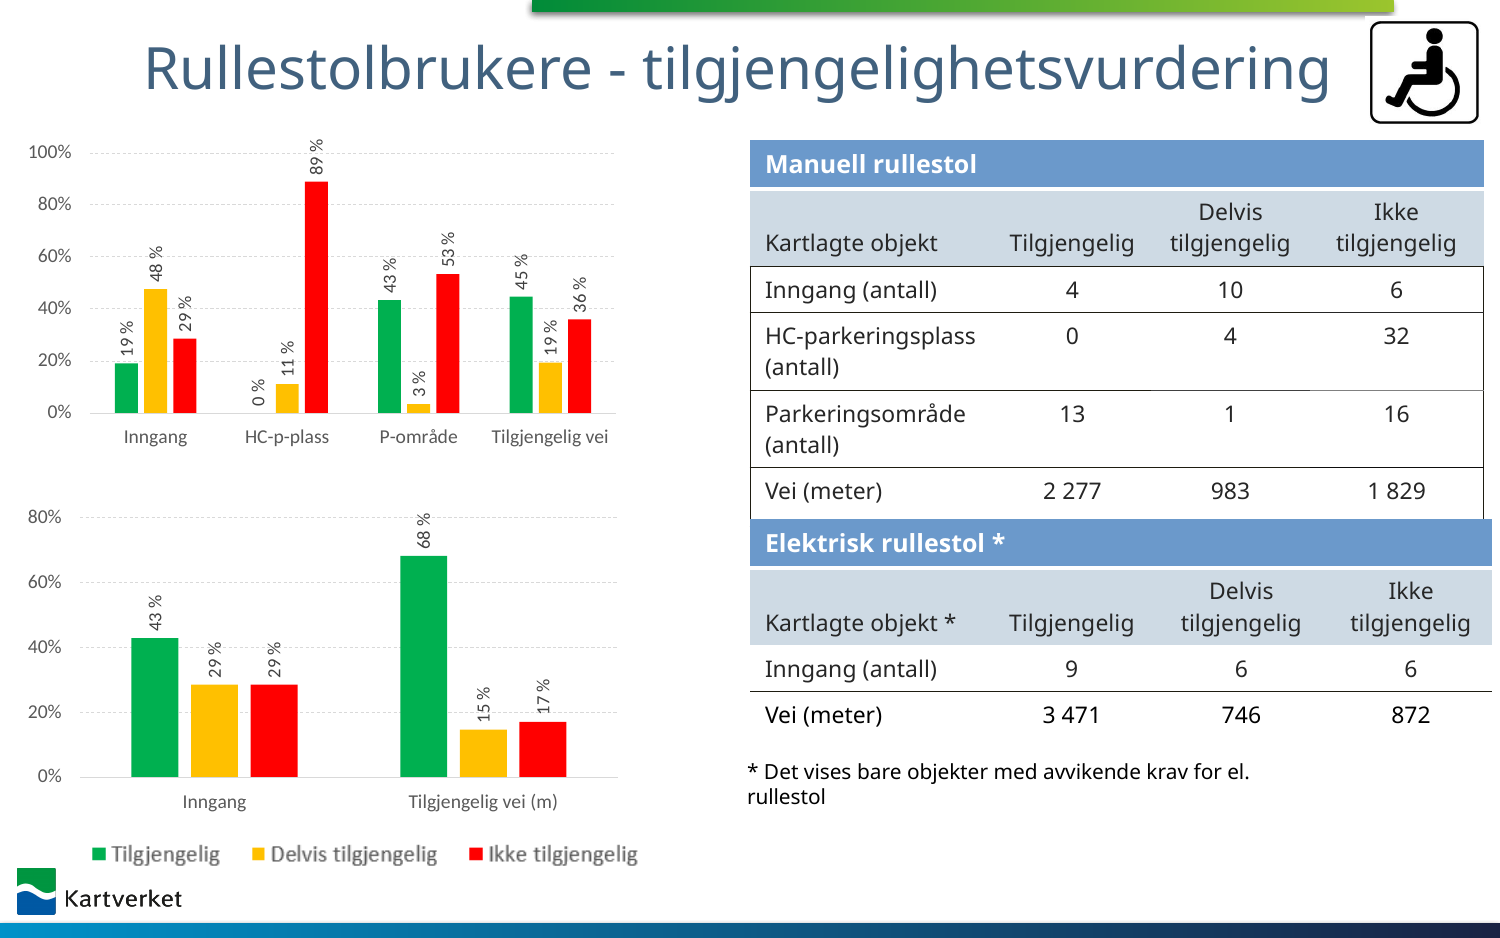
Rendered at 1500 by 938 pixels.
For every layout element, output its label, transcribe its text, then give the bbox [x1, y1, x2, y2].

table_cell 872 [1330, 692, 1492, 738]
text_box Rullestolbrukere - tilgjengelighetsvurdering [39, 12, 1348, 109]
picture [20, 135, 629, 457]
table_cell Inngang (antall) [750, 645, 991, 691]
table_cell 4 [994, 267, 1151, 312]
table_cell 6 [1310, 267, 1483, 312]
table_cell 6 [1330, 645, 1492, 691]
table_cell Parkeringsområde (antall) [751, 391, 994, 467]
table_cell Inngang (antall) [751, 267, 994, 312]
table_cell Tilgjengelig [991, 570, 1153, 645]
table_cell HC-parkeringsplass (antall) [751, 313, 994, 390]
table_cell Delvis tilgjengelig [1153, 570, 1330, 645]
table_cell 16 [1310, 391, 1483, 467]
picture [86, 838, 643, 870]
table_cell Delvis tilgjengelig [1151, 191, 1310, 266]
table_cell 0 [994, 313, 1151, 390]
table_cell Ikke tilgjengelig [1330, 570, 1492, 645]
table_cell Kartlagte objekt [750, 191, 994, 266]
picture [20, 499, 630, 822]
table_cell 32 [1310, 313, 1483, 390]
text_box * Det vises bare objekter med avvikende krav for el. rullestol [732, 751, 1317, 816]
table_cell 6 [1153, 645, 1330, 691]
table_cell 746 [1153, 692, 1330, 738]
table_cell 1 829 [1310, 468, 1483, 519]
picture [1365, 16, 1484, 129]
table_cell Kartlagte objekt * [750, 570, 991, 645]
table_cell 9 [991, 645, 1153, 691]
table_header Elektrisk rullestol * [750, 519, 1492, 566]
table_cell 10 [1151, 267, 1310, 312]
table_cell 2 277 [994, 468, 1151, 519]
table_header Manuell rullestol [750, 140, 1484, 187]
table_cell 1 [1151, 391, 1310, 467]
table_cell Ikke tilgjengelig [1310, 191, 1484, 266]
table_cell Vei (meter) [751, 468, 994, 519]
table_cell 983 [1151, 468, 1310, 519]
table_cell 4 [1151, 313, 1310, 390]
table_cell Vei (meter) [750, 692, 991, 738]
table_cell 13 [994, 391, 1151, 467]
table_cell Tilgjengelig [994, 191, 1151, 266]
table_cell 3 471 [991, 692, 1153, 738]
